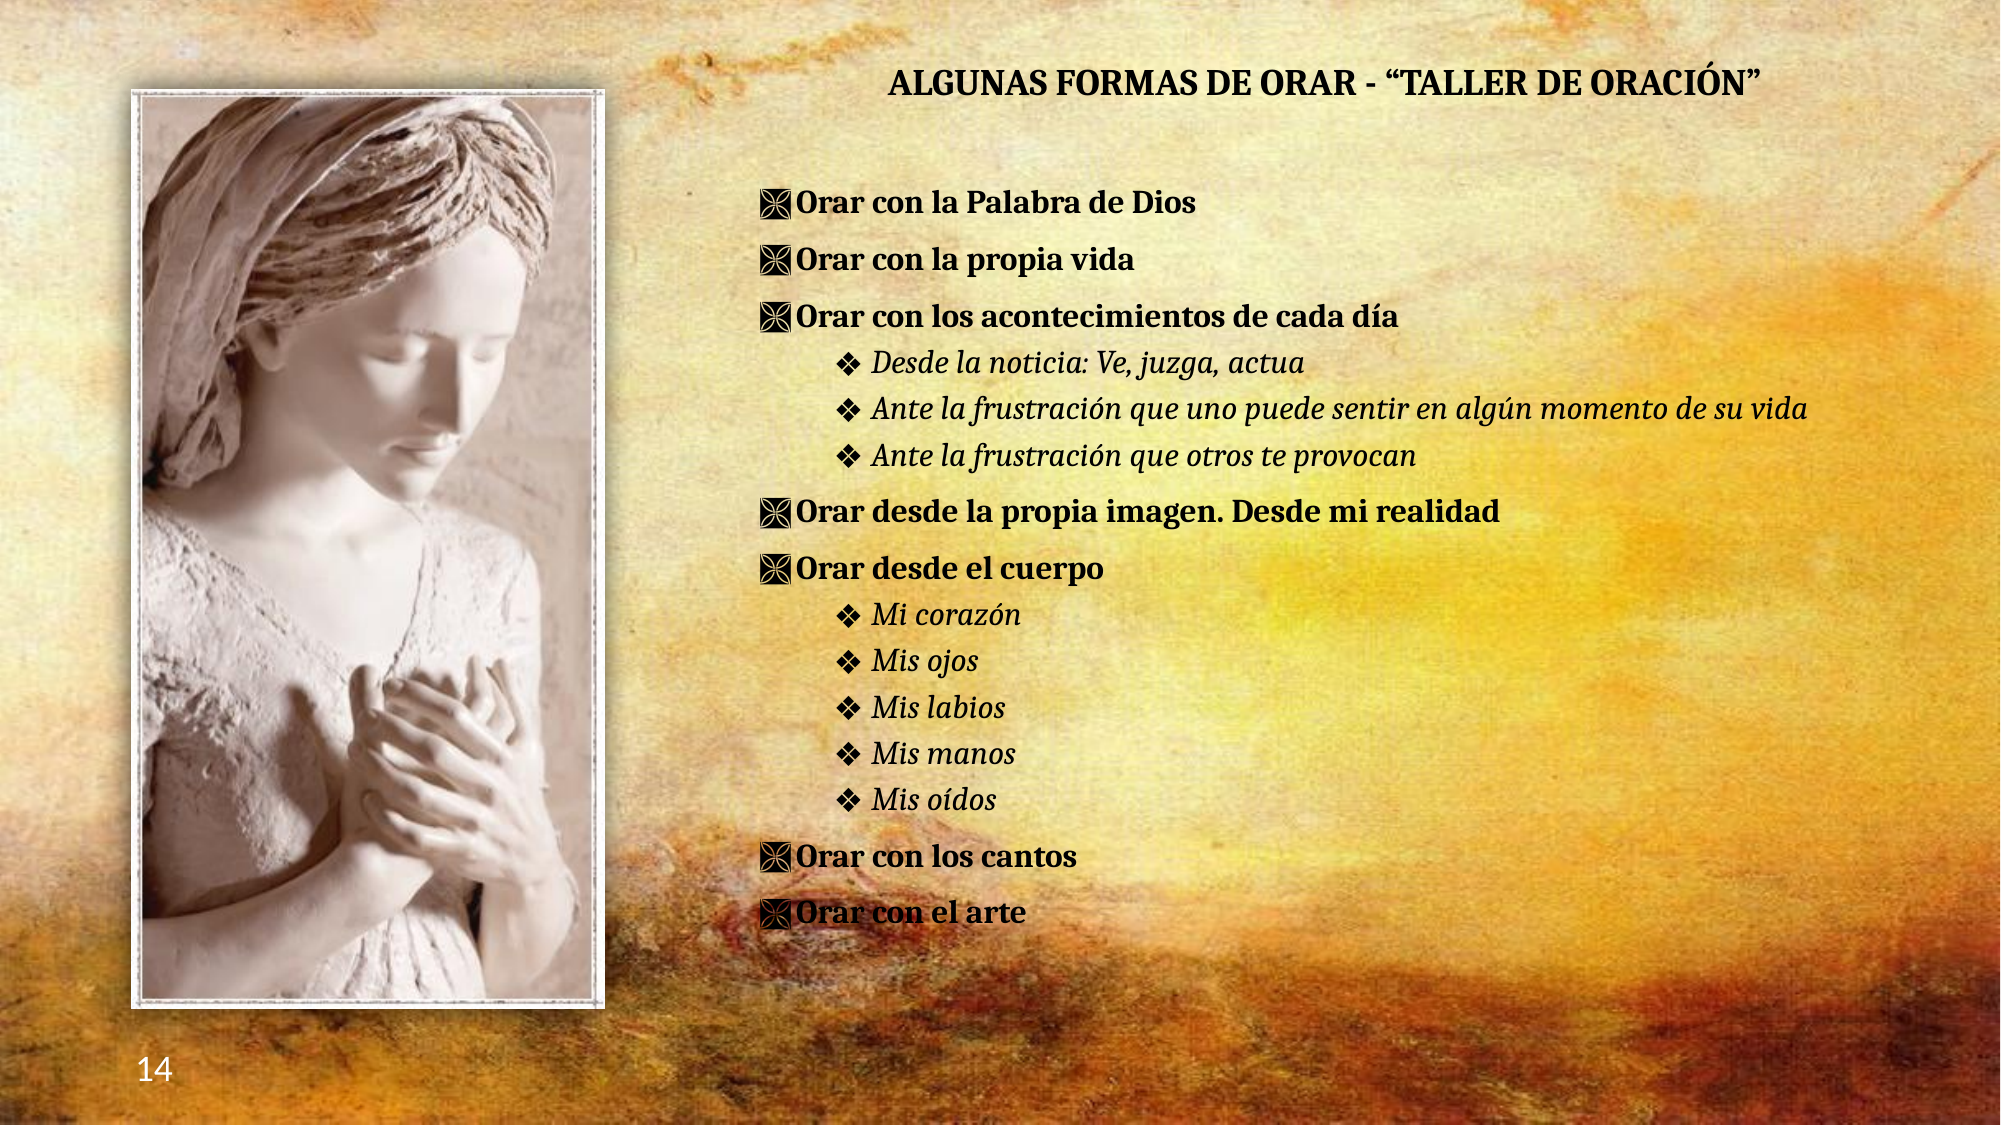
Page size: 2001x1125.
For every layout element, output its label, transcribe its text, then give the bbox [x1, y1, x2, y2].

picture [0, 0, 2001, 1125]
list ALGUNAS FORMAS DE ORAR - “TALLER DE ORACIÓN” Orar con la Palabra de Dios Orar con la propia vida Orar con los acontecimientos de cada día Desde la noticia: Ve, juzga, actua Ante la frustración que uno puede sentir en algún momento de su vida Ante la frustración que otros te provocan Orar desde la propia imagen. Desde mi realidad Orar desde el cuerpo Mi corazón Mis ojos Mis labios Mis manos Mis oídos Orar con los cantos Orar con el arte [743, 55, 1907, 1045]
text_box 14 [68, 1036, 240, 1097]
